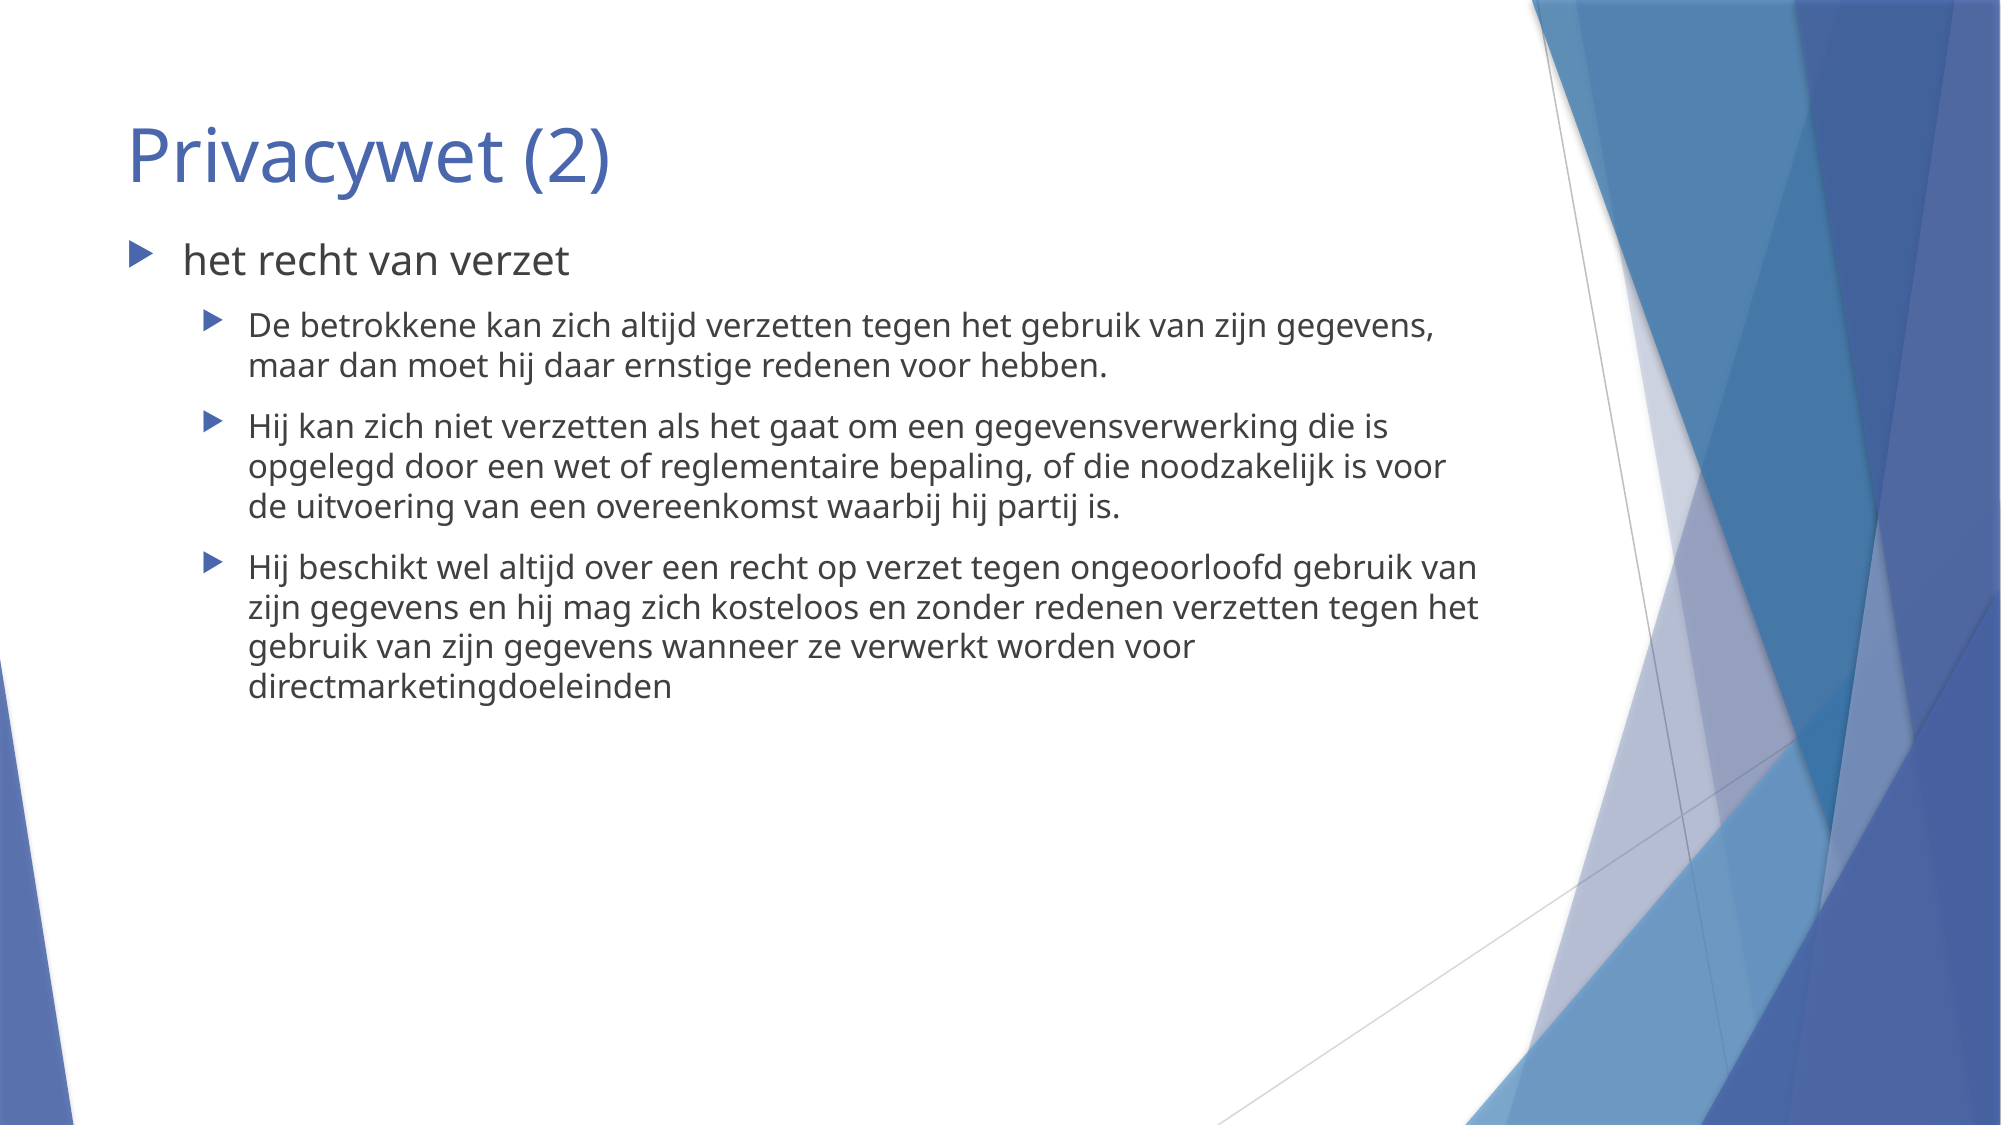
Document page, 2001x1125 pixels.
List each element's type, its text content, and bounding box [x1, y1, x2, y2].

title Privacywet (2) [111, 99, 1522, 317]
list het recht van verzet De betrokkene kan zich altijd verzetten tegen het gebruik van zijn gegevens, maar dan moet hij daar ernstige redenen voor hebben. Hij kan zich niet verzetten als het gaat om een gegevensverwerking die is opgelegd door een wet of reglementaire bepaling, of die noodzakelijk is voor de uitvoering van een overeenkomst waarbij hij partij is. Hij beschikt wel altijd over een recht op verzet tegen ongeoorloofd gebruik van zijn gegevens en hij mag zich kosteloos en zonder redenen verzetten tegen het gebruik van zijn gegevens wanneer ze verwerkt worden voor directmarketingdoeleinden [111, 226, 1500, 1063]
